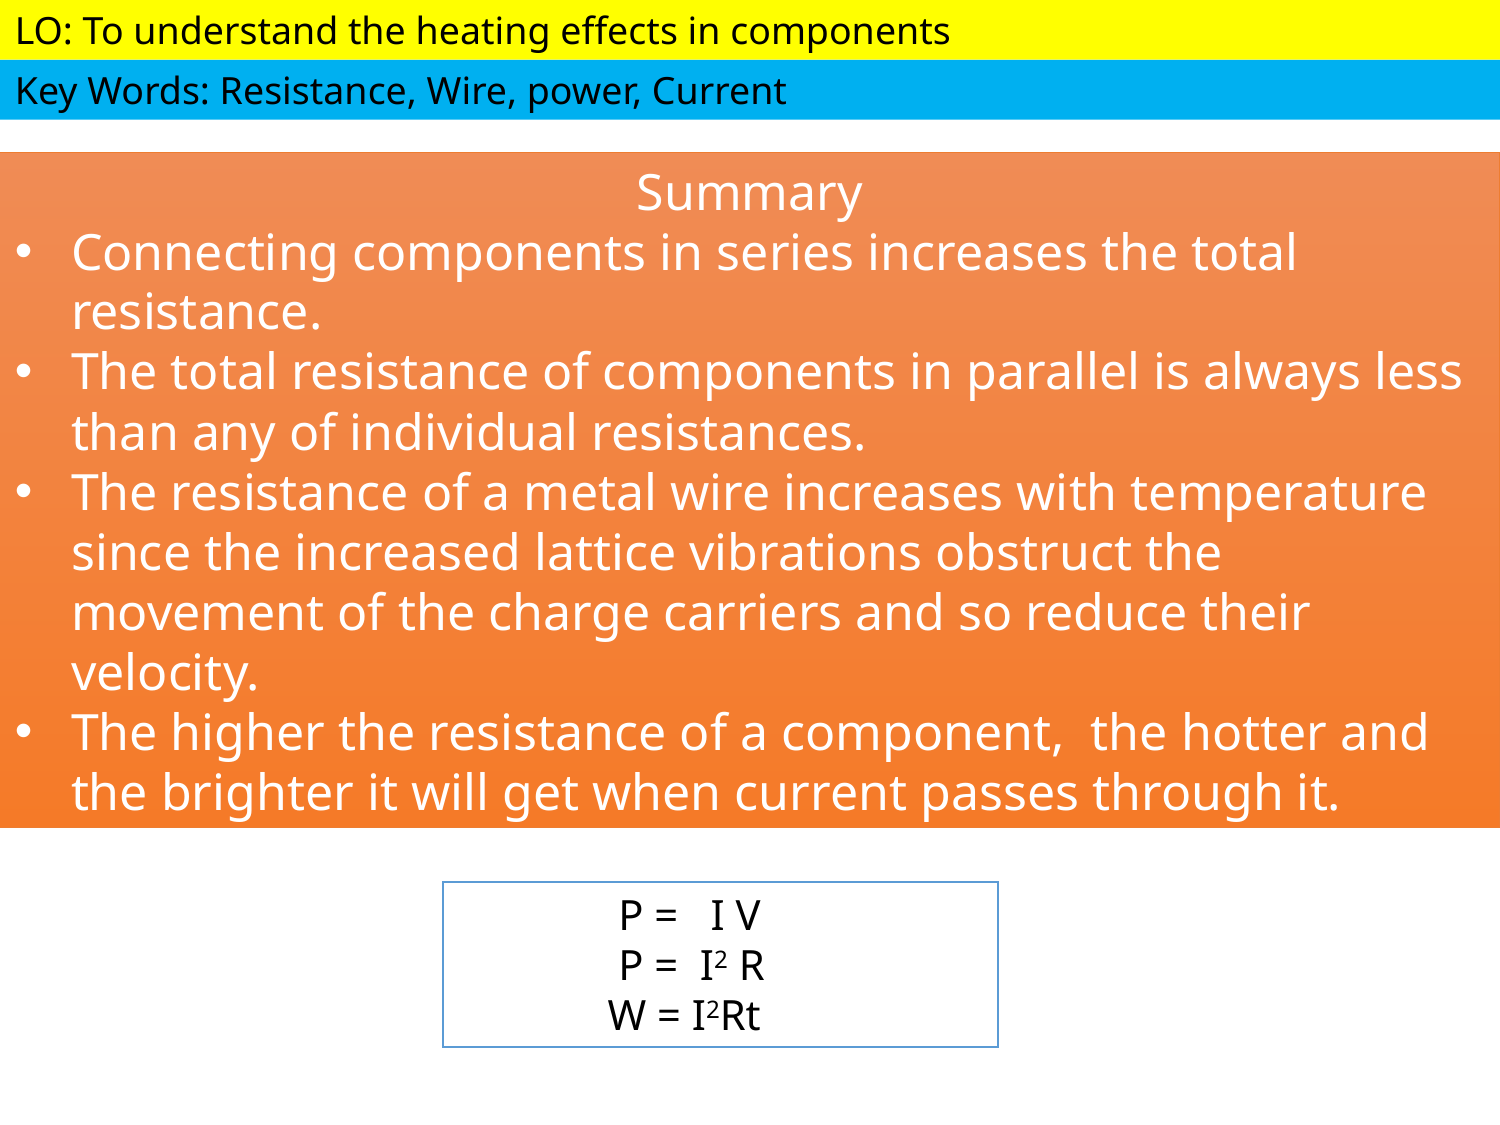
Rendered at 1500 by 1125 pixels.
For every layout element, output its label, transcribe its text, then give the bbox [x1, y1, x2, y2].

text_box Summary Connecting components in series increases the total resistance. The total resistance of components in parallel is always less than any of individual resistances. The resistance of a metal wire increases with temperature since the increased lattice vibrations obstruct the movement of the charge carriers and so reduce their velocity. The higher the resistance of a component, the hotter and the brighter it will get when current passes through it. [0, 152, 1500, 828]
text_box P = I V P = I2 R W = I2Rt [442, 881, 999, 1048]
